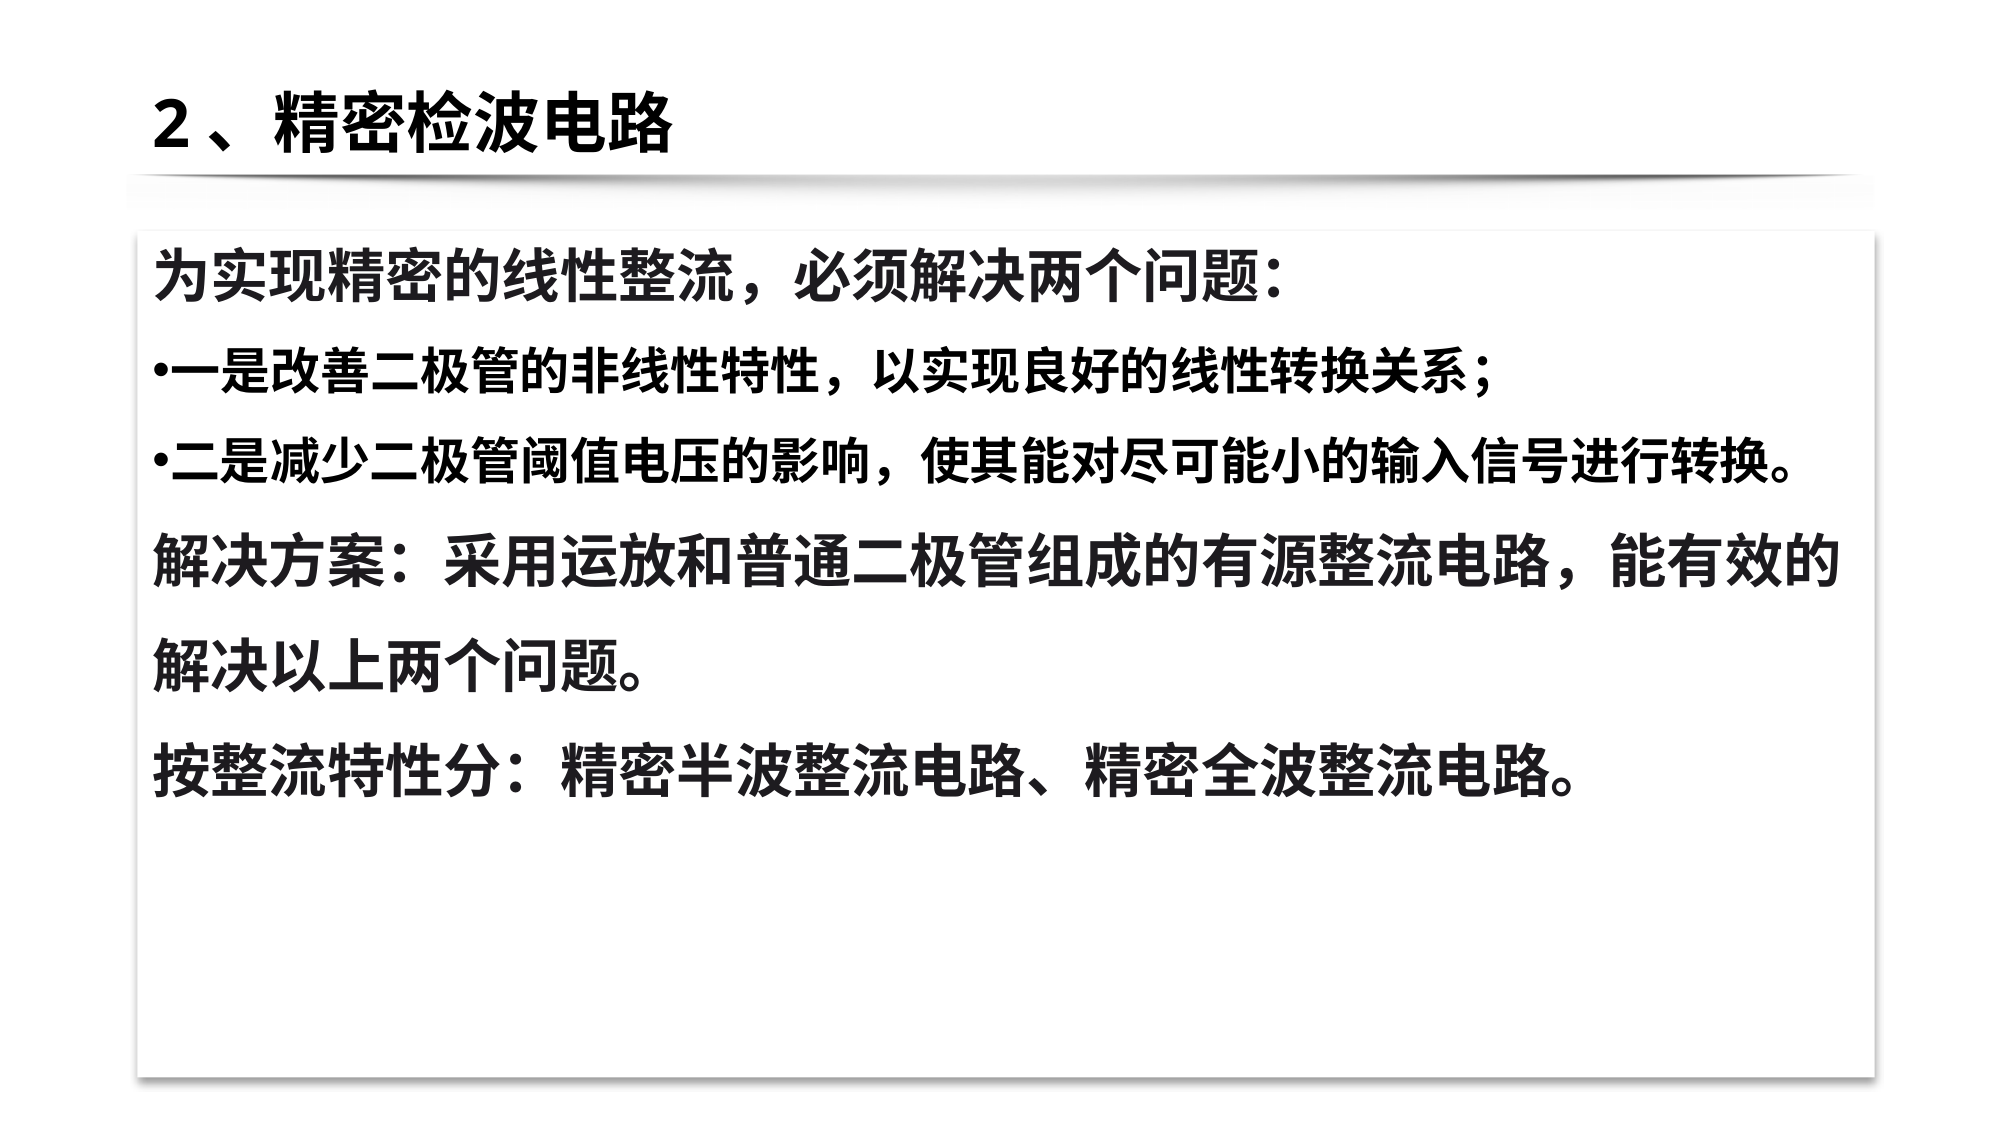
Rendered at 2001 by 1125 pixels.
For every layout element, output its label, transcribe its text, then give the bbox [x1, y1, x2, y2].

picture [127, 175, 1874, 211]
list 为实现精密的线性整流，必须解决两个问题： 一是改善二极管的非线性特性，以实现良好的线性转换关系； 二是减少二极管阈值电压的影响，使其能对尽可能小的输入信号进行转换。 解决方案：采用运放和普通二极管组成的有源整流电路，能有效的解决以上两个问题。 按整流特性分：精密半波整流电路、精密全波整流电路。 [137, 196, 1863, 1014]
title 2、精密检波电路 [137, 77, 1863, 175]
